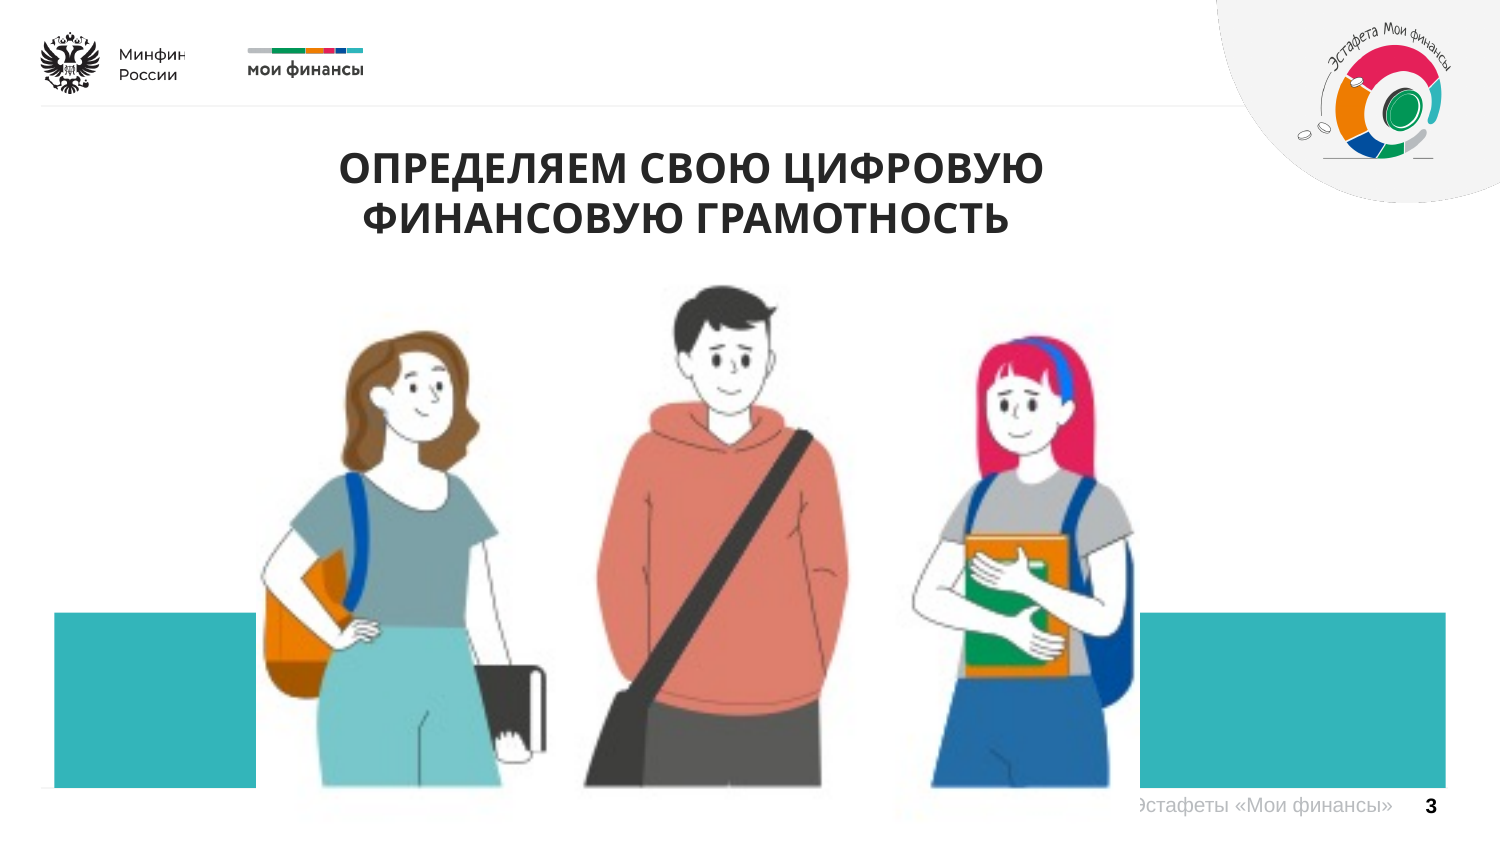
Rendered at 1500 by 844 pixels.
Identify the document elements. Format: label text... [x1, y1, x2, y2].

text_box [54, 612, 256, 788]
slide_number 3 [1416, 783, 1447, 827]
text_box [1141, 612, 1446, 788]
picture [1216, 0, 1500, 203]
title ОПРЕДЕЛЯЕМ СВОЮ ЦИФРОВУЮ ФИНАНСОВУЮ ГРАМОТНОСТЬ [171, 142, 1213, 232]
picture [256, 265, 1141, 844]
